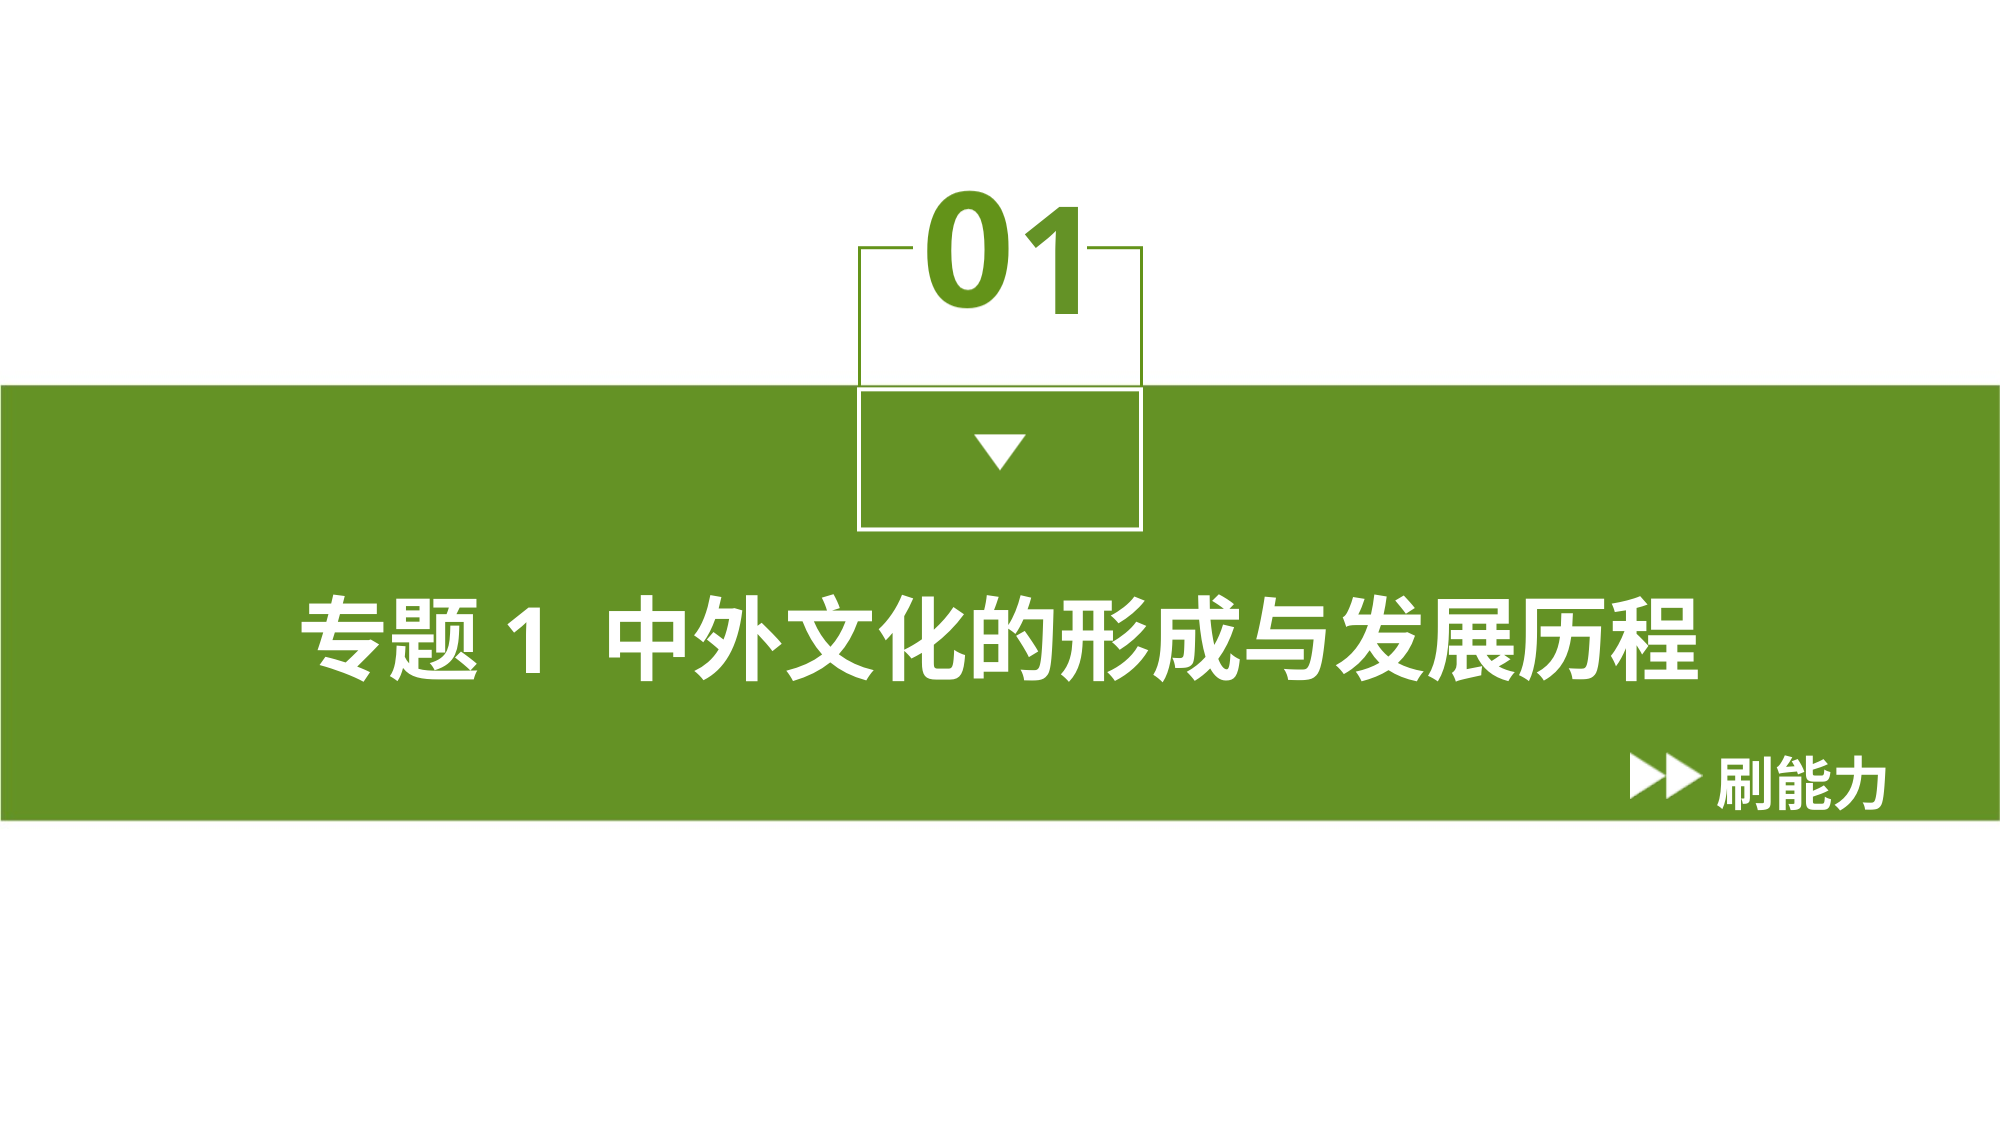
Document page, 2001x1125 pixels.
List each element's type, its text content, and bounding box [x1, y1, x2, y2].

picture [0, 699, 2000, 1125]
text_box 1 [979, 156, 1139, 353]
text_box 专题1 中外文化的形成与发展历程 [0, 572, 2000, 699]
picture [0, 0, 2000, 572]
text_box 刷能力 [1715, 718, 1997, 812]
